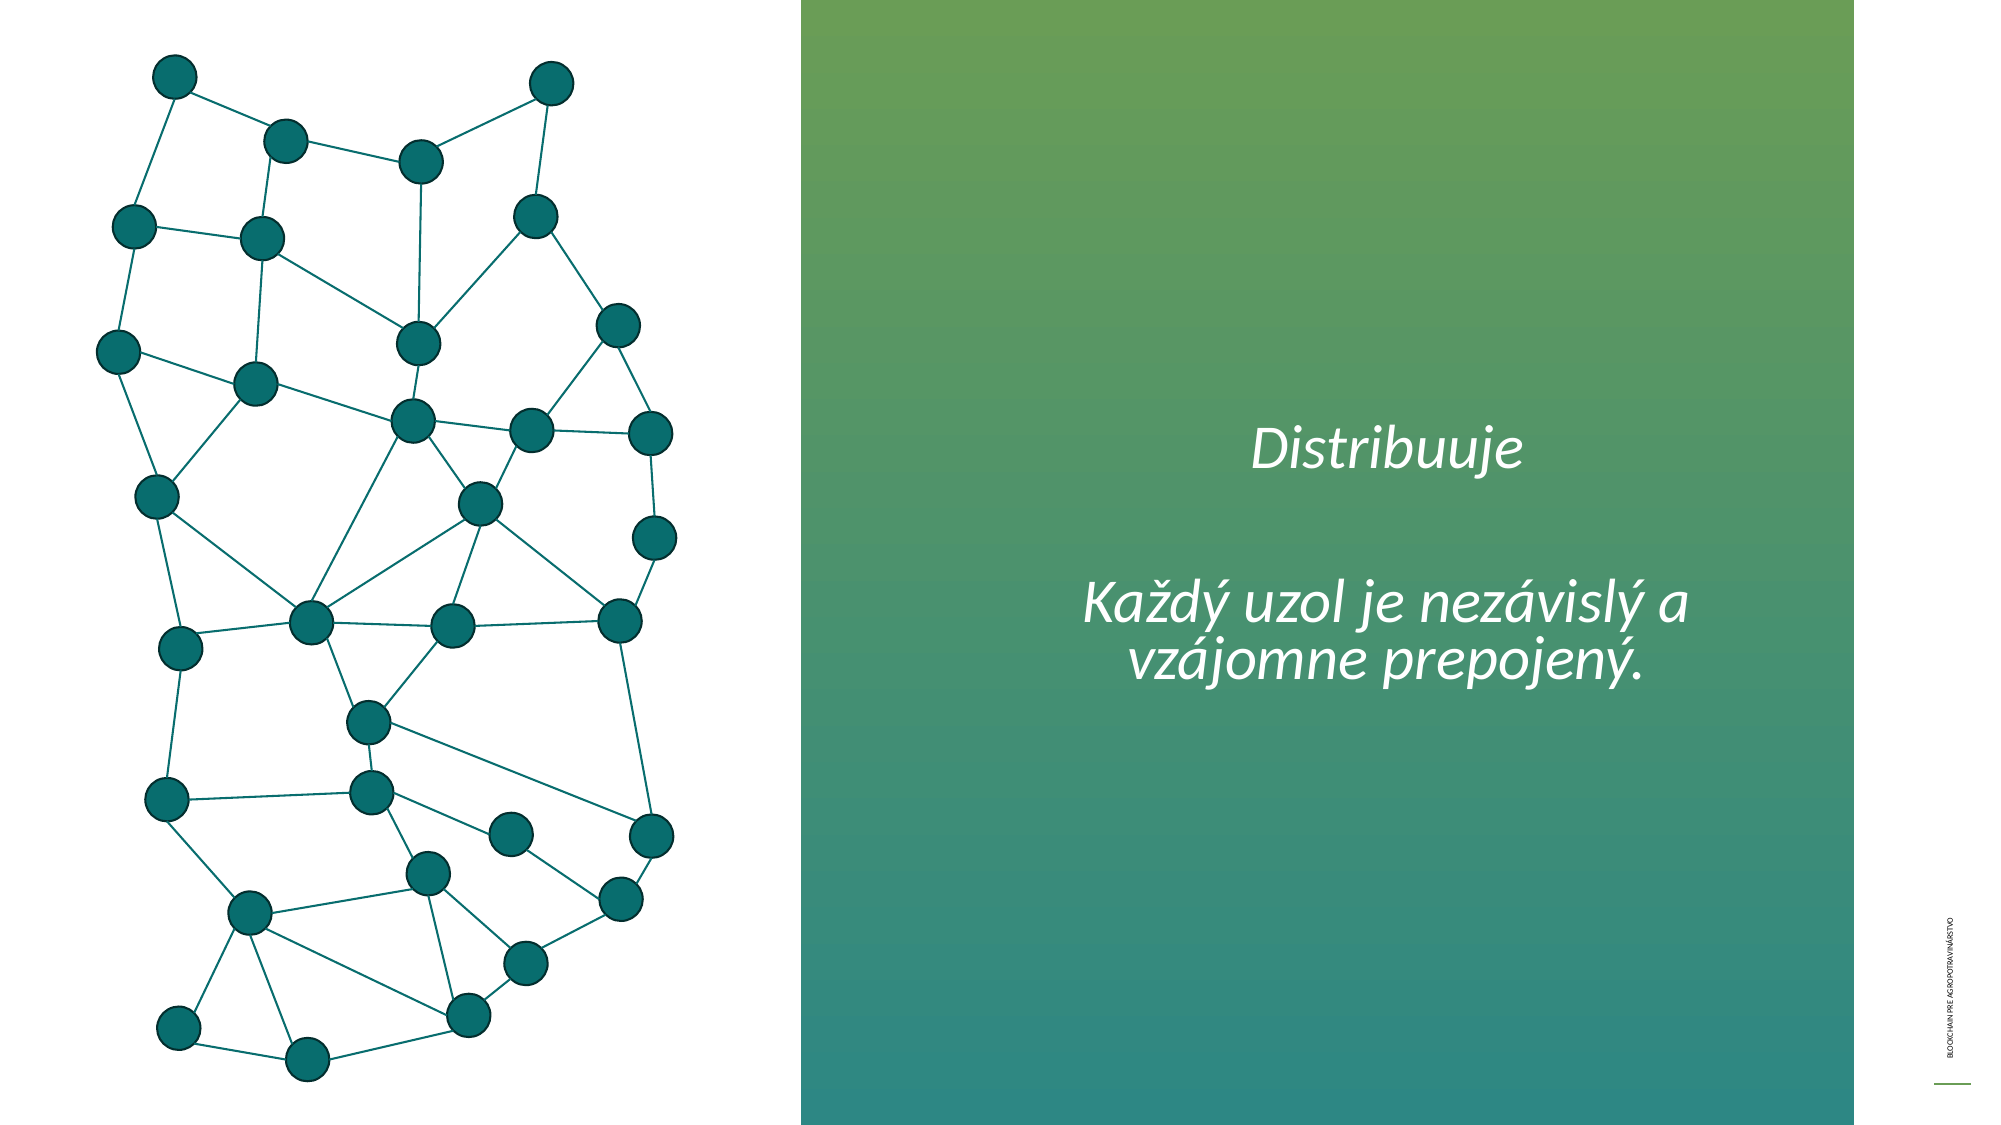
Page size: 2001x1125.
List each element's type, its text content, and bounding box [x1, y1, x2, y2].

list Distribuuje Každý uzol je nezávislý a vzájomne prepojený. [999, 97, 1775, 1017]
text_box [96, 55, 677, 1082]
